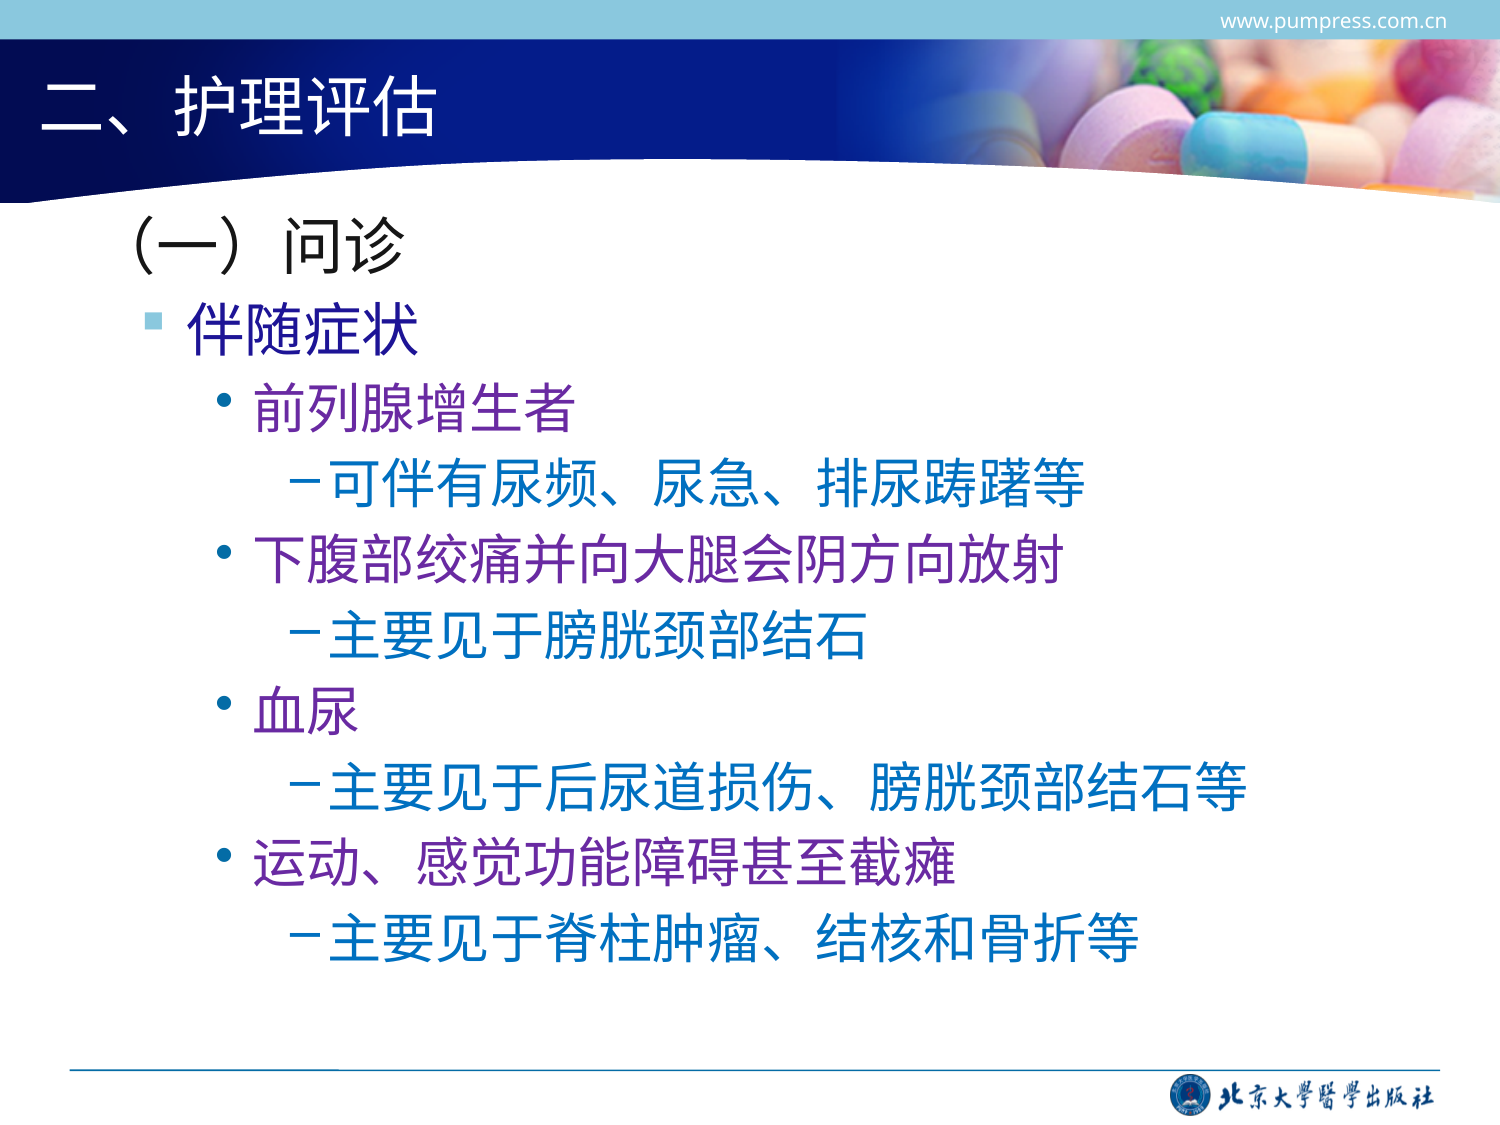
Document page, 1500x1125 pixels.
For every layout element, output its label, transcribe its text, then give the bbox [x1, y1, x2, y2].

slide_number www.pumpress.com.cn [1024, 0, 1463, 38]
list （一）问诊 伴随症状 前列腺增生者 可伴有尿频、尿急、排尿踌躇等 下腹部绞痛并向大腿会阴方向放射 主要见于膀胱颈部结石 血尿 主要见于后尿道损伤、膀胱颈部结石等 运动、感觉功能障碍甚至截瘫 主要见于脊柱肿瘤、结核和骨折等 [49, 198, 1407, 1026]
title 二、护理评估 [23, 58, 1349, 152]
picture [1170, 1074, 1436, 1118]
picture [0, 40, 1500, 203]
